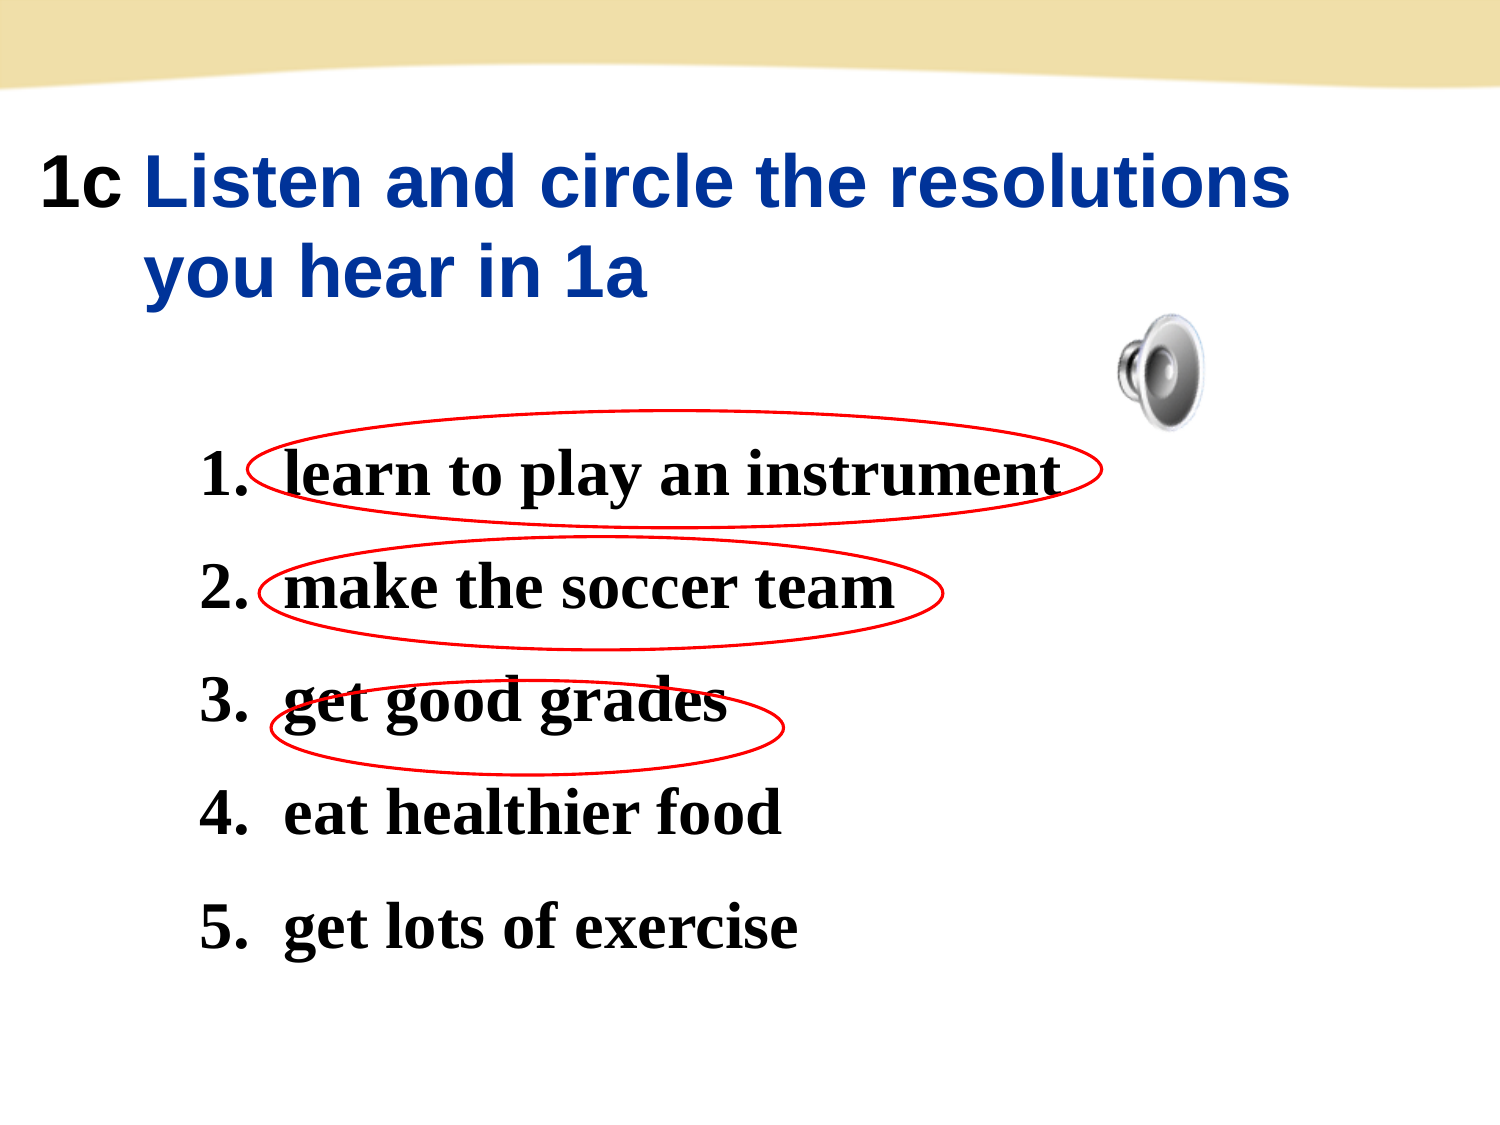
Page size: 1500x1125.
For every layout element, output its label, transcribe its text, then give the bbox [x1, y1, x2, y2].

text_box [271, 680, 784, 776]
text_box 1c Listen and circle the resolutions you hear in 1a [24, 124, 1500, 320]
text_box [259, 536, 943, 650]
text_box 1. learn to play an instrument 2. make the soccer team 3. get good grades 4. eat healthier food 5. get lots of exercise [188, 422, 1125, 968]
picture [0, 0, 1500, 1125]
text_box [247, 410, 1102, 528]
